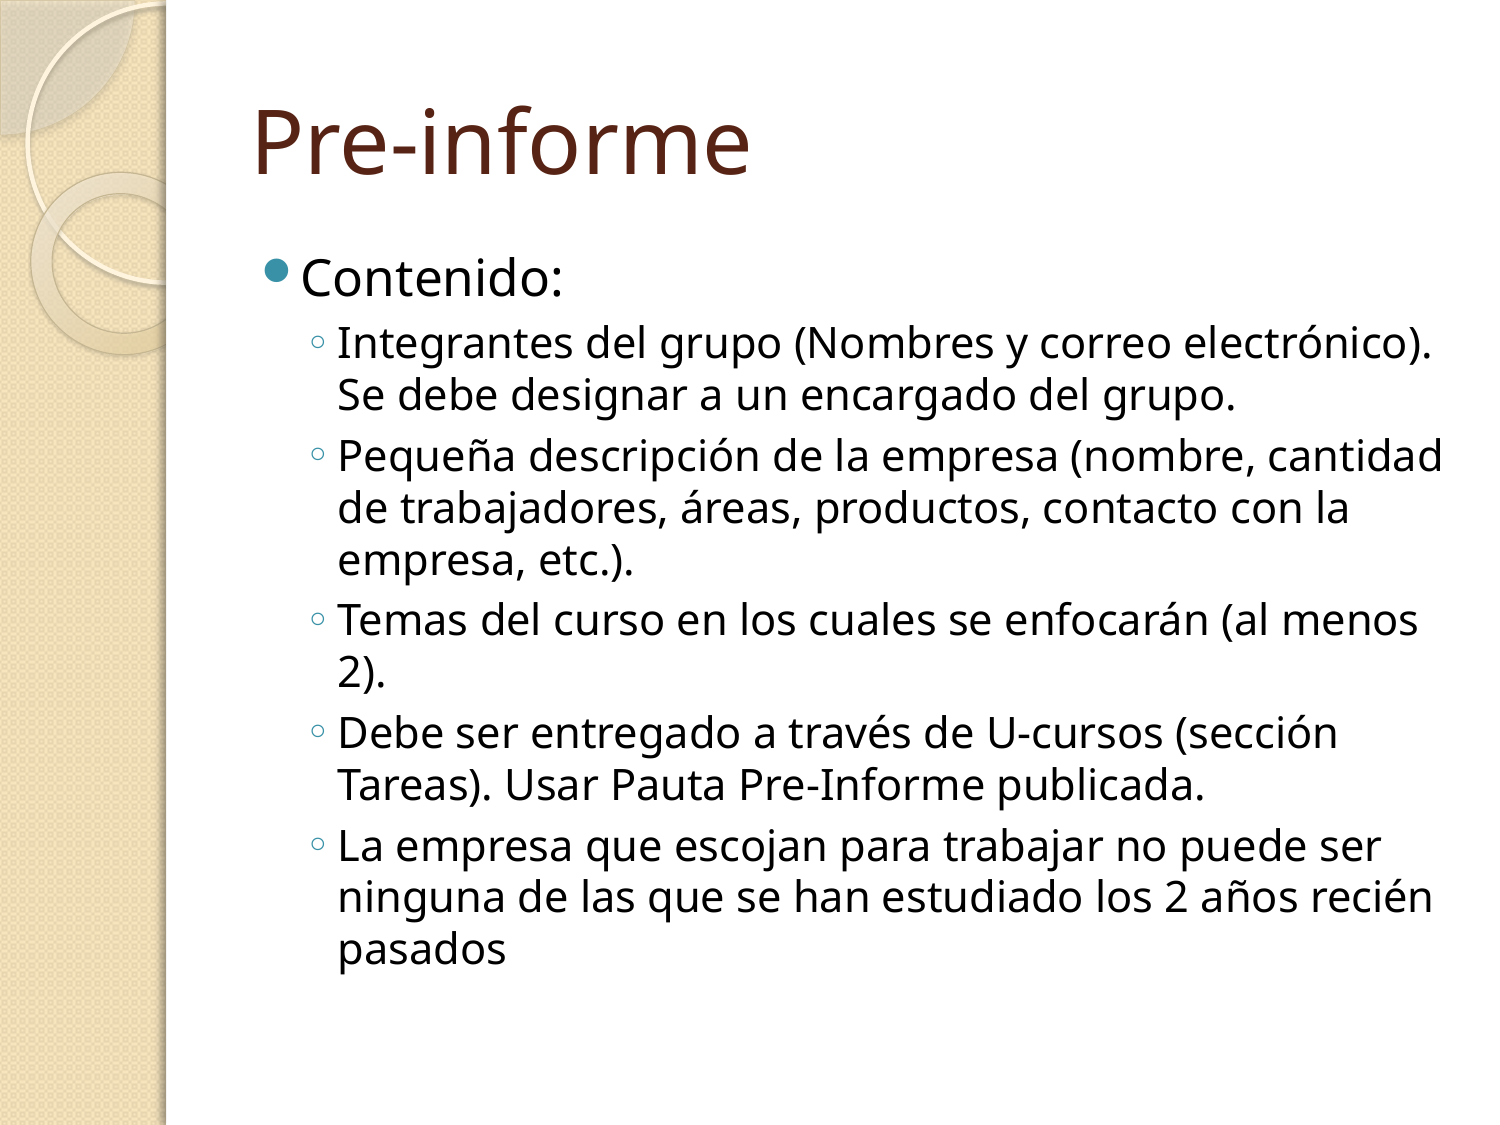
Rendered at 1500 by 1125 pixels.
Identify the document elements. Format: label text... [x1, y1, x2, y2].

list Contenido: Integrantes del grupo (Nombres y correo electrónico). Se debe designar a un encargado del grupo. Pequeña descripción de la empresa (nombre, cantidad de trabajadores, áreas, productos, contacto con la empresa, etc.). Temas del curso en los cuales se enfocarán (al menos 2). Debe ser entregado a través de U-cursos (sección Tareas). Usar Pauta Pre-Informe publicada. La empresa que escojan para trabajar no puede ser ninguna de las que se han estudiado los 2 años recién pasados [235, 237, 1466, 1025]
title Pre-informe [235, 45, 1466, 233]
